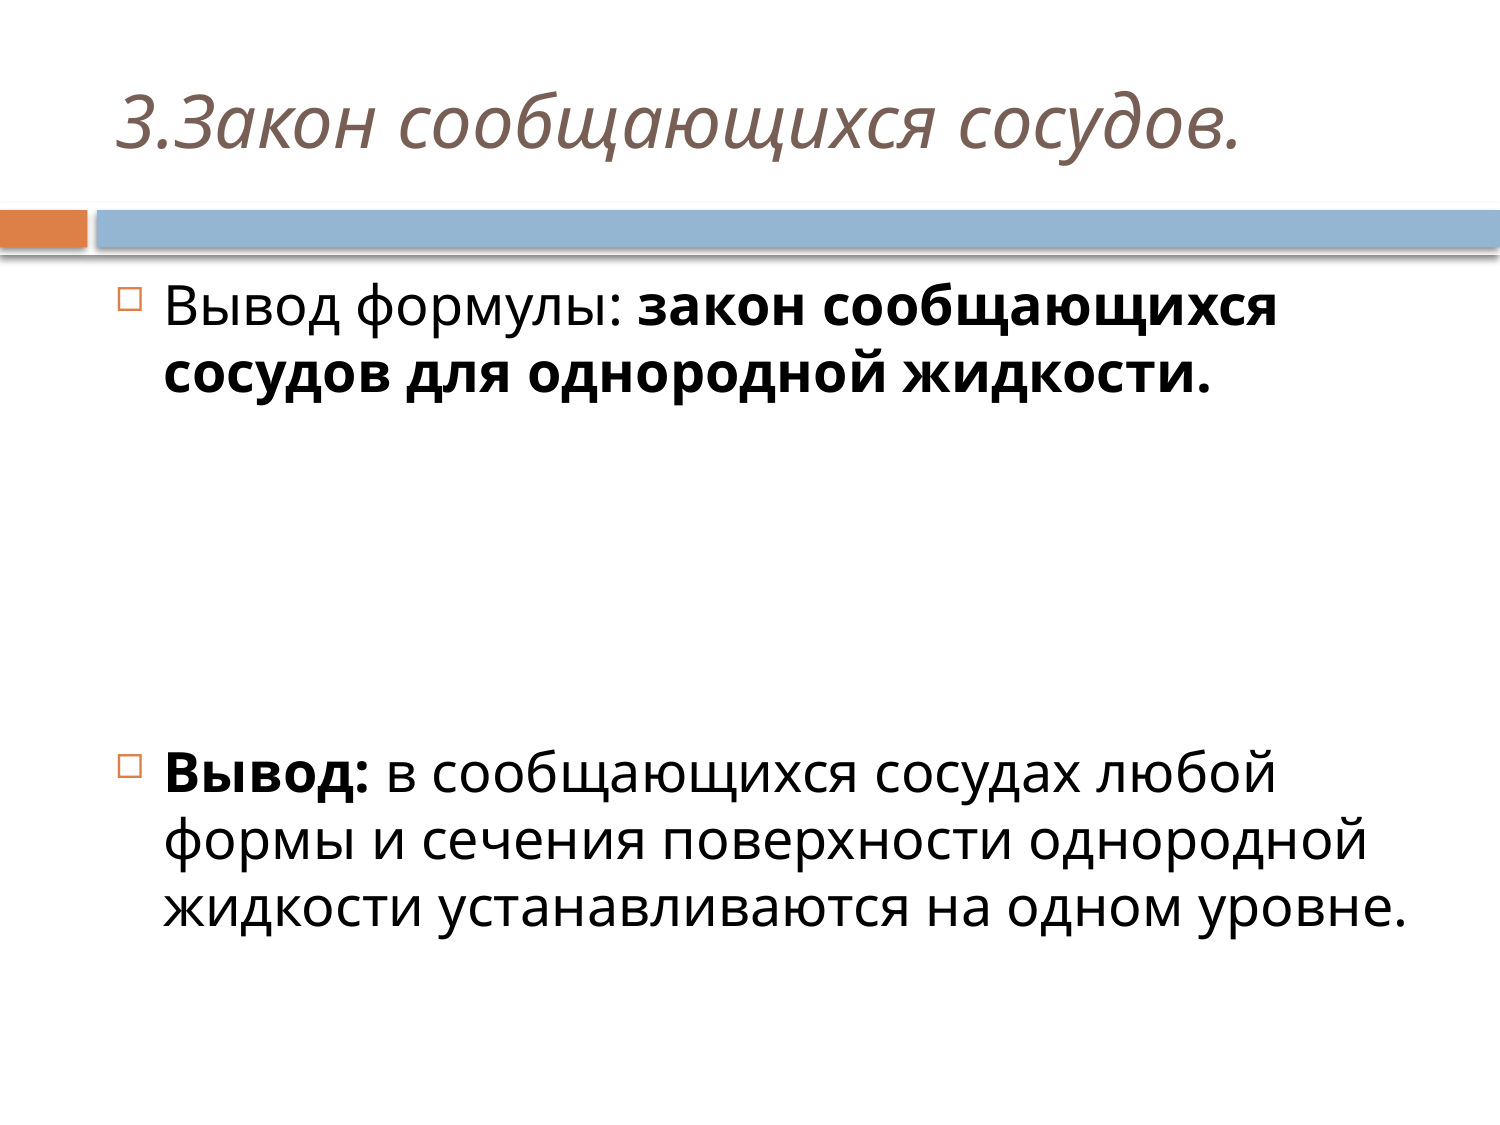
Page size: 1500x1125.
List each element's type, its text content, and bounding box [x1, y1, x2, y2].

list Вывод формулы: закон сообщающихся сосудов для однородной жидкости. Вывод: в сообщающихся сосудах любой формы и сечения поверхности однородной жидкости устанавливаются на одном уровне. [100, 262, 1438, 1000]
title 3.Закон сообщающихся сосудов. [100, 37, 1438, 200]
